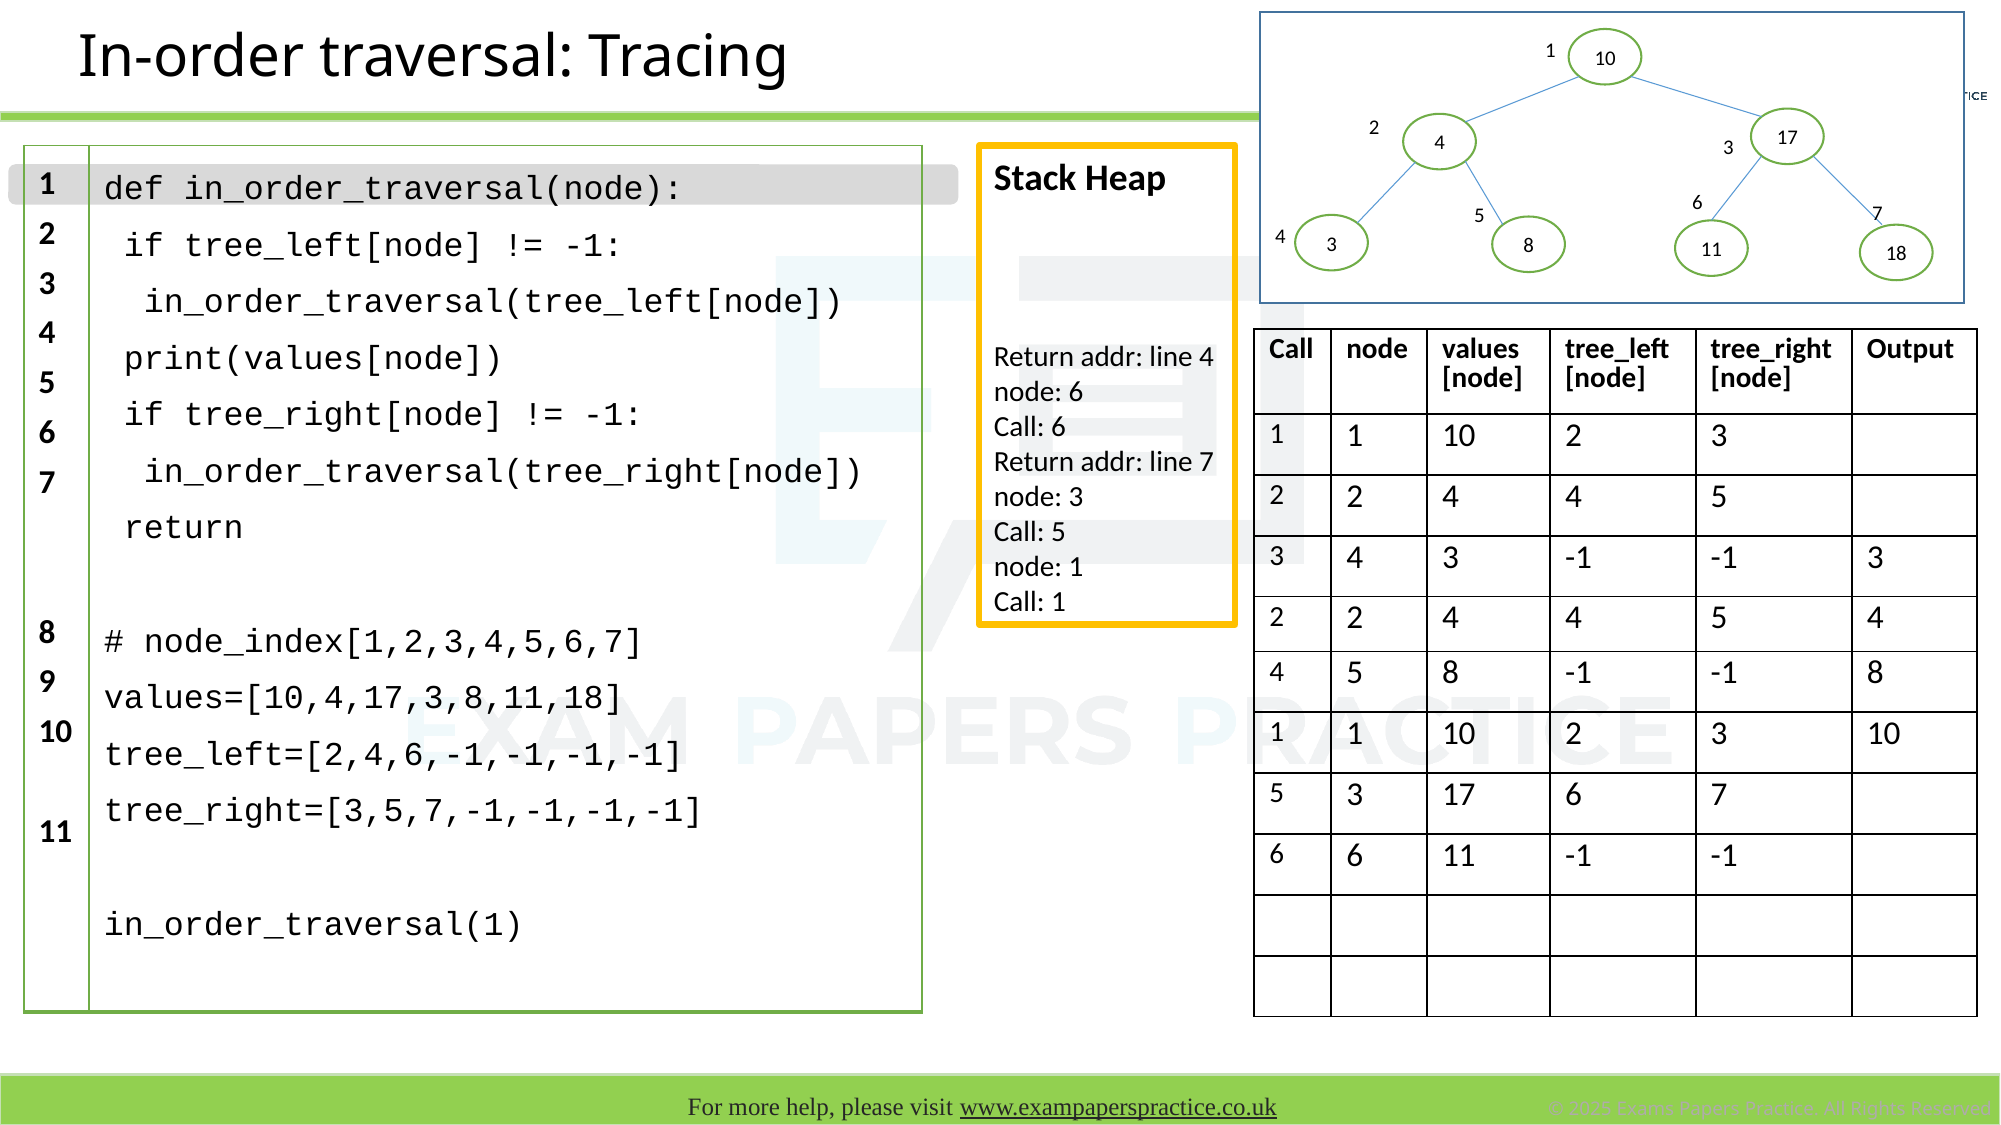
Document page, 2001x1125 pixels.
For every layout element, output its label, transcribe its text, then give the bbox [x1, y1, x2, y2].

table_header Output [1853, 330, 1976, 413]
table_header Call [1255, 330, 1330, 413]
table_cell 10 [1428, 713, 1549, 772]
table_cell 5 [1697, 476, 1851, 535]
table_cell 10 [1853, 713, 1976, 772]
table_cell 8 [1853, 652, 1976, 711]
table_cell 3 [1853, 537, 1976, 596]
table_cell 2 [1551, 713, 1695, 772]
table_cell 1 [1332, 415, 1426, 474]
table_cell 4 [1551, 476, 1695, 535]
table_header node [1332, 330, 1426, 413]
table_cell 2 [1255, 476, 1330, 535]
table_cell [1428, 896, 1549, 955]
table_cell [1853, 957, 1976, 1016]
table_cell 3 [1697, 713, 1851, 772]
table_cell 4 [1853, 597, 1976, 651]
table_cell 2 [1255, 597, 1330, 651]
table_cell 2 [1551, 415, 1695, 474]
table_cell [1853, 415, 1976, 474]
table_cell [1697, 896, 1851, 955]
table_cell [1332, 957, 1426, 1016]
table_header def in_order_traversal(node): if tree_left[node] != -1: in_order_traversal(tree_left[node]) print(values[node]) if tree_right[node] != -1: in_order_traversal(tree_right[node]) return # node_index[1,2,3,4,5,6,7] values=[10,4,17,3,8,11,18] tree_left=[2,4,6,-1,-1,-1,-1] tree_right=[3,5,7,-1,-1,-1,-1] in_order_traversal(1) [90, 146, 921, 1010]
table_cell 3 [1332, 774, 1426, 833]
table_cell 3 [1428, 537, 1549, 596]
table_cell 5 [1697, 597, 1851, 651]
table_cell [1255, 957, 1330, 1016]
table_cell 6 [1255, 835, 1330, 894]
table_cell [1551, 896, 1695, 955]
table_cell 3 [1255, 537, 1330, 596]
table_cell 1 [1255, 713, 1330, 772]
table_cell 6 [1332, 835, 1426, 894]
text_box [923, 164, 959, 205]
table_cell 2 [1332, 476, 1426, 535]
table_cell 11 [1428, 835, 1549, 894]
table_cell [1697, 957, 1851, 1016]
table_cell [1551, 957, 1695, 1016]
table_header values [node] [1428, 330, 1549, 413]
table_header tree_left [node] [1551, 330, 1695, 413]
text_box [1260, 12, 1965, 303]
table_cell 3 [1697, 415, 1851, 474]
table_cell [1853, 774, 1976, 833]
table_cell [1853, 896, 1976, 955]
table_cell 4 [1332, 537, 1426, 596]
table_cell [1853, 835, 1976, 894]
table_cell -1 [1697, 652, 1851, 711]
table_cell 4 [1428, 597, 1549, 651]
text_box Stack Heap Return addr: line 4 node: 6 Call: 6 Return addr: line 7 node: 3 Call: 5 node: 1 Call: 1 [979, 145, 1236, 625]
table_cell 17 [1428, 774, 1549, 833]
table_cell 6 [1551, 774, 1695, 833]
table_cell -1 [1697, 835, 1851, 894]
table_cell 2 [1332, 597, 1426, 651]
table_cell [1255, 896, 1330, 955]
table_header tree_right [node] [1697, 330, 1851, 413]
table_cell 5 [1332, 652, 1426, 711]
table_cell 5 [1255, 774, 1330, 833]
text_box [8, 164, 23, 205]
table_cell 4 [1255, 652, 1330, 711]
table_cell -1 [1697, 537, 1851, 596]
table_cell [1332, 896, 1426, 955]
title In-order traversal: Tracing [63, 9, 1405, 106]
table_cell 8 [1428, 652, 1549, 711]
table_header 1 2 3 4 5 6 7 8 9 10 11 [25, 146, 88, 1010]
table_cell 7 [1697, 774, 1851, 833]
table_cell 10 [1428, 415, 1549, 474]
table_cell 1 [1255, 415, 1330, 474]
table_cell [1428, 957, 1549, 1016]
table_cell [1853, 476, 1976, 535]
table_cell 1 [1332, 713, 1426, 772]
table_cell -1 [1551, 652, 1695, 711]
table_cell 4 [1428, 476, 1549, 535]
table_cell -1 [1551, 537, 1695, 596]
table_cell -1 [1551, 835, 1695, 894]
table_cell 4 [1551, 597, 1695, 651]
